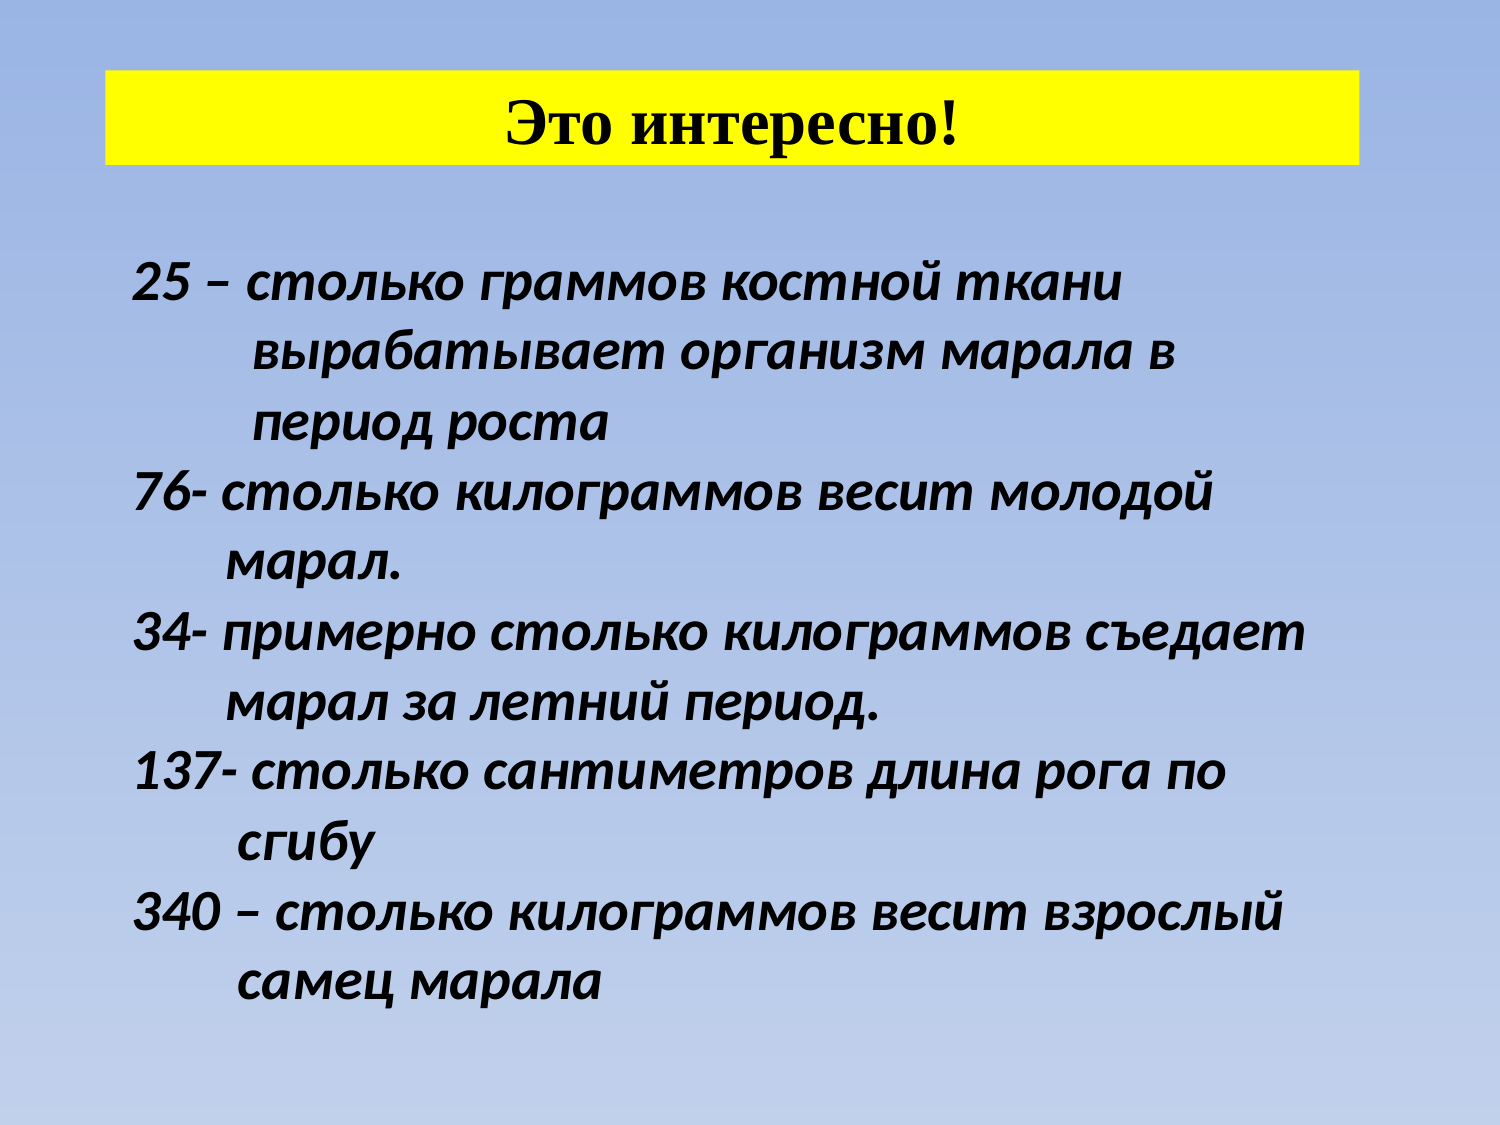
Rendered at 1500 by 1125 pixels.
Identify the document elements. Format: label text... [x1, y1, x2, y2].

text_box Это интересно! [105, 70, 1360, 165]
text_box 25 – столько граммов костной ткани вырабатывает организм марала в период роста 76- столько килограммов весит молодой марал. 34- примерно столько килограммов съедает марал за летний период. 137- столько сантиметров длина рога по сгибу 340 – столько килограммов весит взрослый самец марала [117, 234, 1348, 1064]
